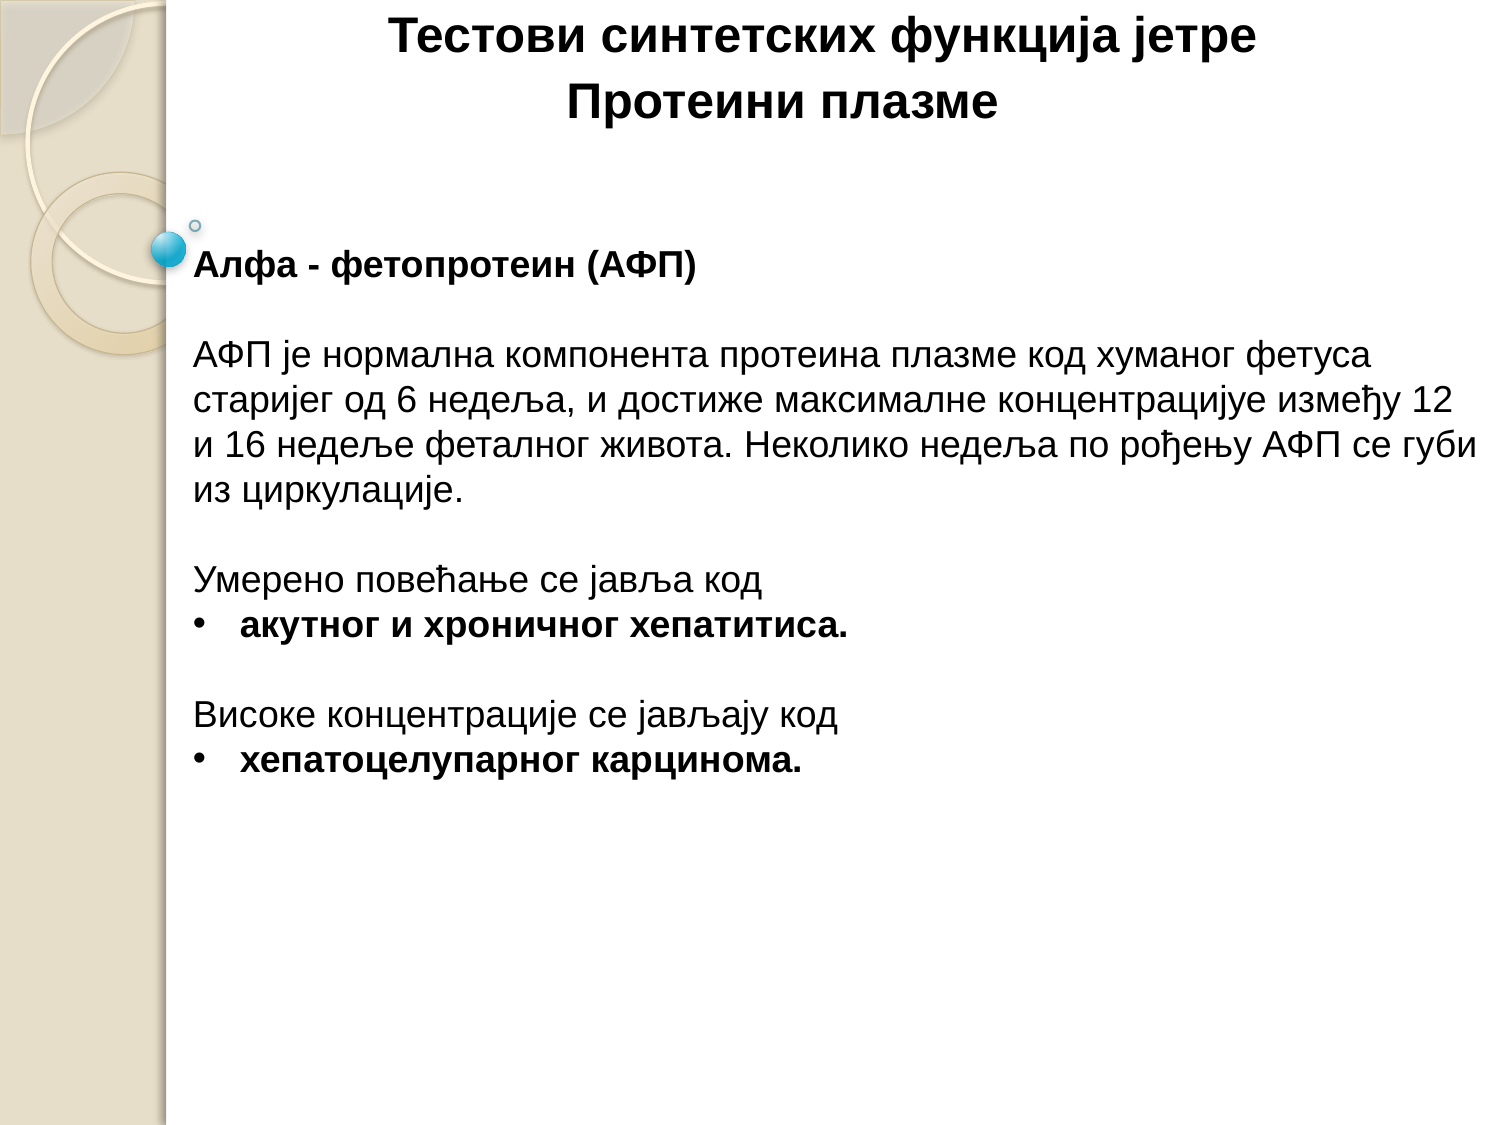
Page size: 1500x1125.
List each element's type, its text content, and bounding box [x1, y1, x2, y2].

text_box Тестови синтетских функција јетре [289, 0, 1471, 131]
text_box Алфа - фетопротеин (АФП) АФП је нормална компонента протеина плазме код хуманог фетуса старијег од 6 недеља, и достиже максималне концентрацијуе између 12 и 16 недеље феталног живота. Неколико недеља по рођењу АФП се губи из циркулације. Умерено повећање се јавља код акутног и хроничног хепатитиса. Високе концентрације се јављају код хепатоцелупарног карцинома. [178, 232, 1500, 878]
text_box Протеини плазме [551, 61, 1014, 137]
